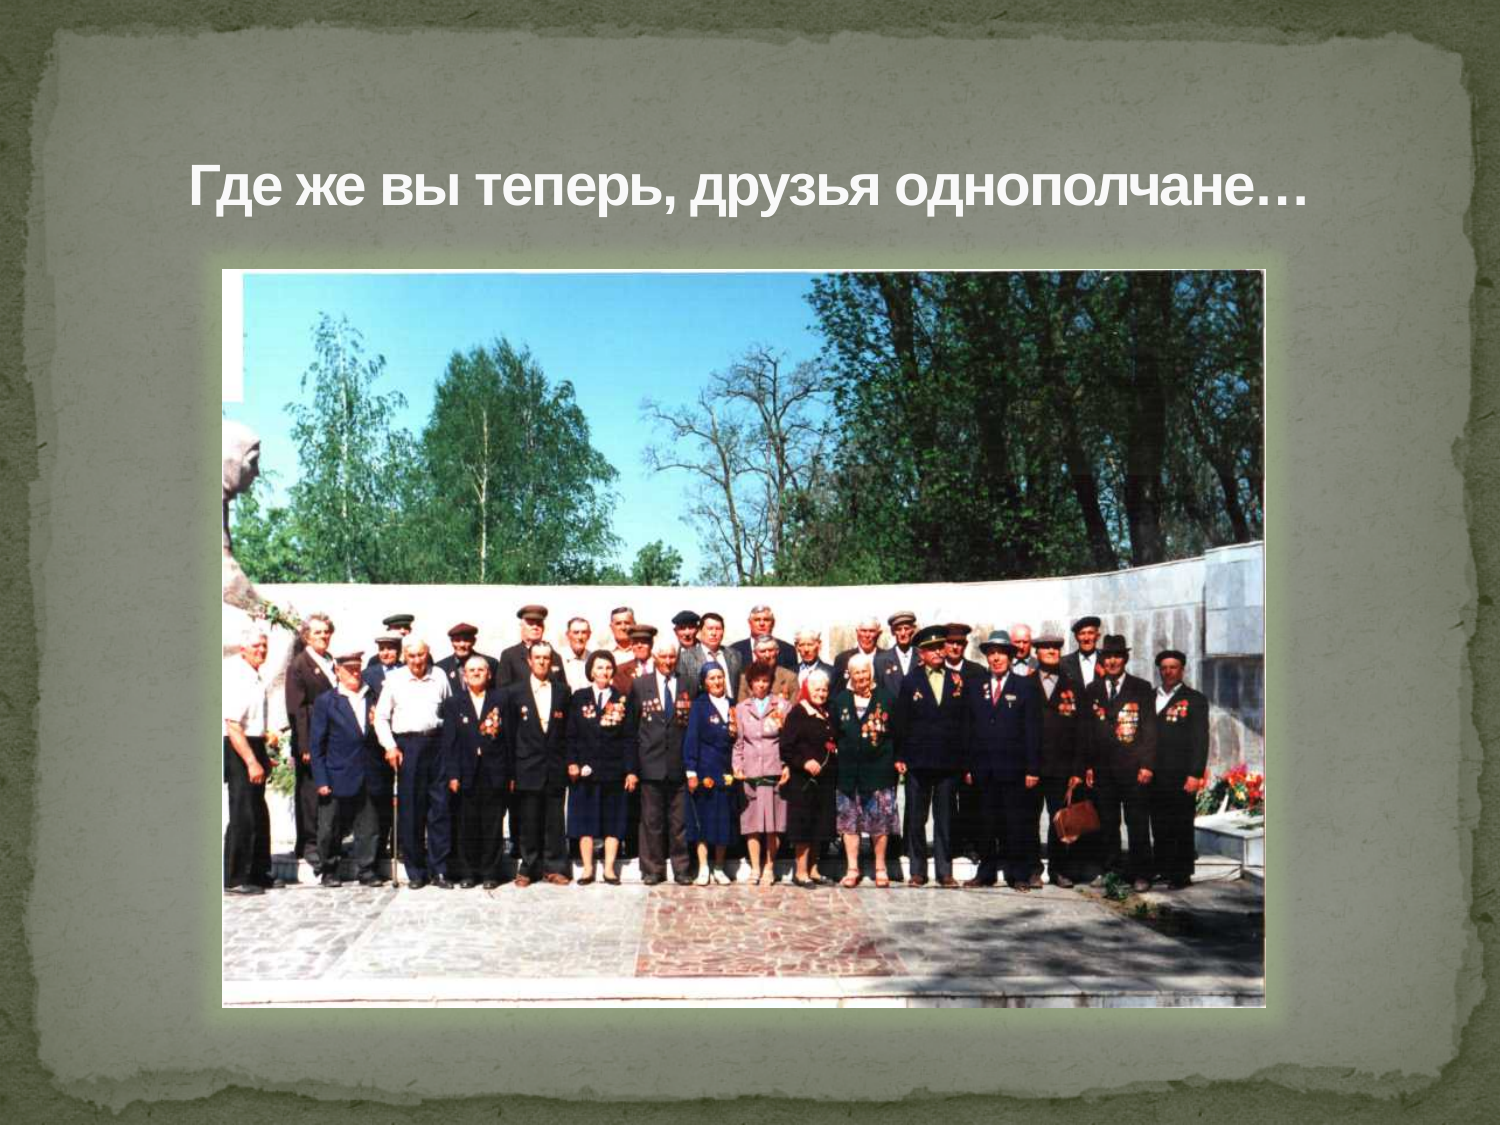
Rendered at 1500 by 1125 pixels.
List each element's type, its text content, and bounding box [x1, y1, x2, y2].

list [225, 272, 1264, 1006]
title Где же вы теперь, друзья однополчане… [74, 24, 1425, 225]
